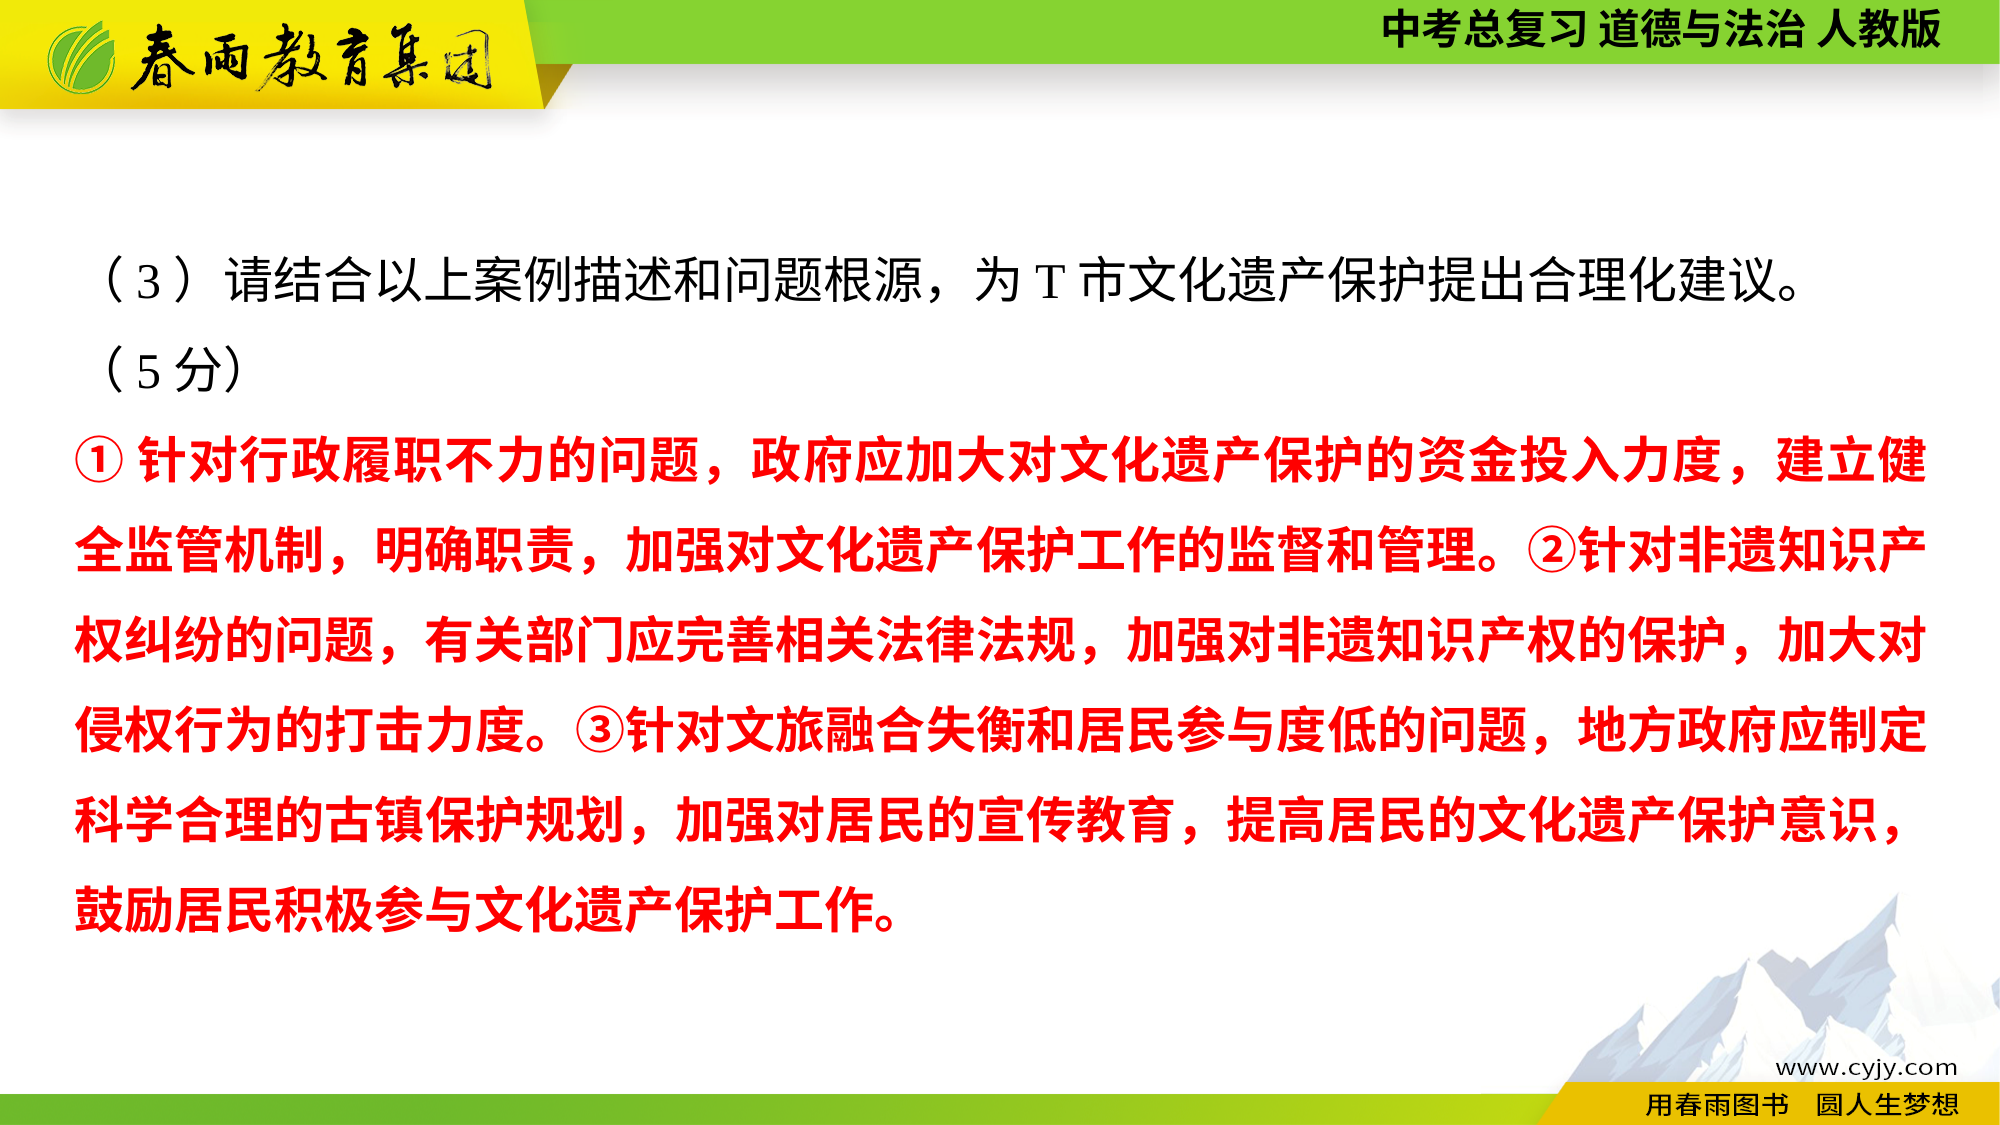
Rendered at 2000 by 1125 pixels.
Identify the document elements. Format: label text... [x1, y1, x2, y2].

list （3）请结合以上案例描述和问题根源，为T市文化遗产保护提出合理化建议。 （5分） [59, 211, 1944, 391]
text_box ①针对行政履职不力的问题，政府应加大对文化遗产保护的资金投入力度，建立健全监管机制，明确职责，加强对文化遗产保护工作的监督和管理。②针对非遗知识产权纠纷的问题，有关部门应完善相关法律法规，加强对非遗知识产权的保护，加大对侵权行为的打击力度。③针对文旅融合失衡和居民参与度低的问题，地方政府应制定科学合理的古镇保护规划，加强对居民的宣传教育，提高居民的文化遗产保护意识，鼓励居民积极参与文化遗产保护工作。 [59, 391, 1944, 947]
picture [0, 0, 2000, 1125]
